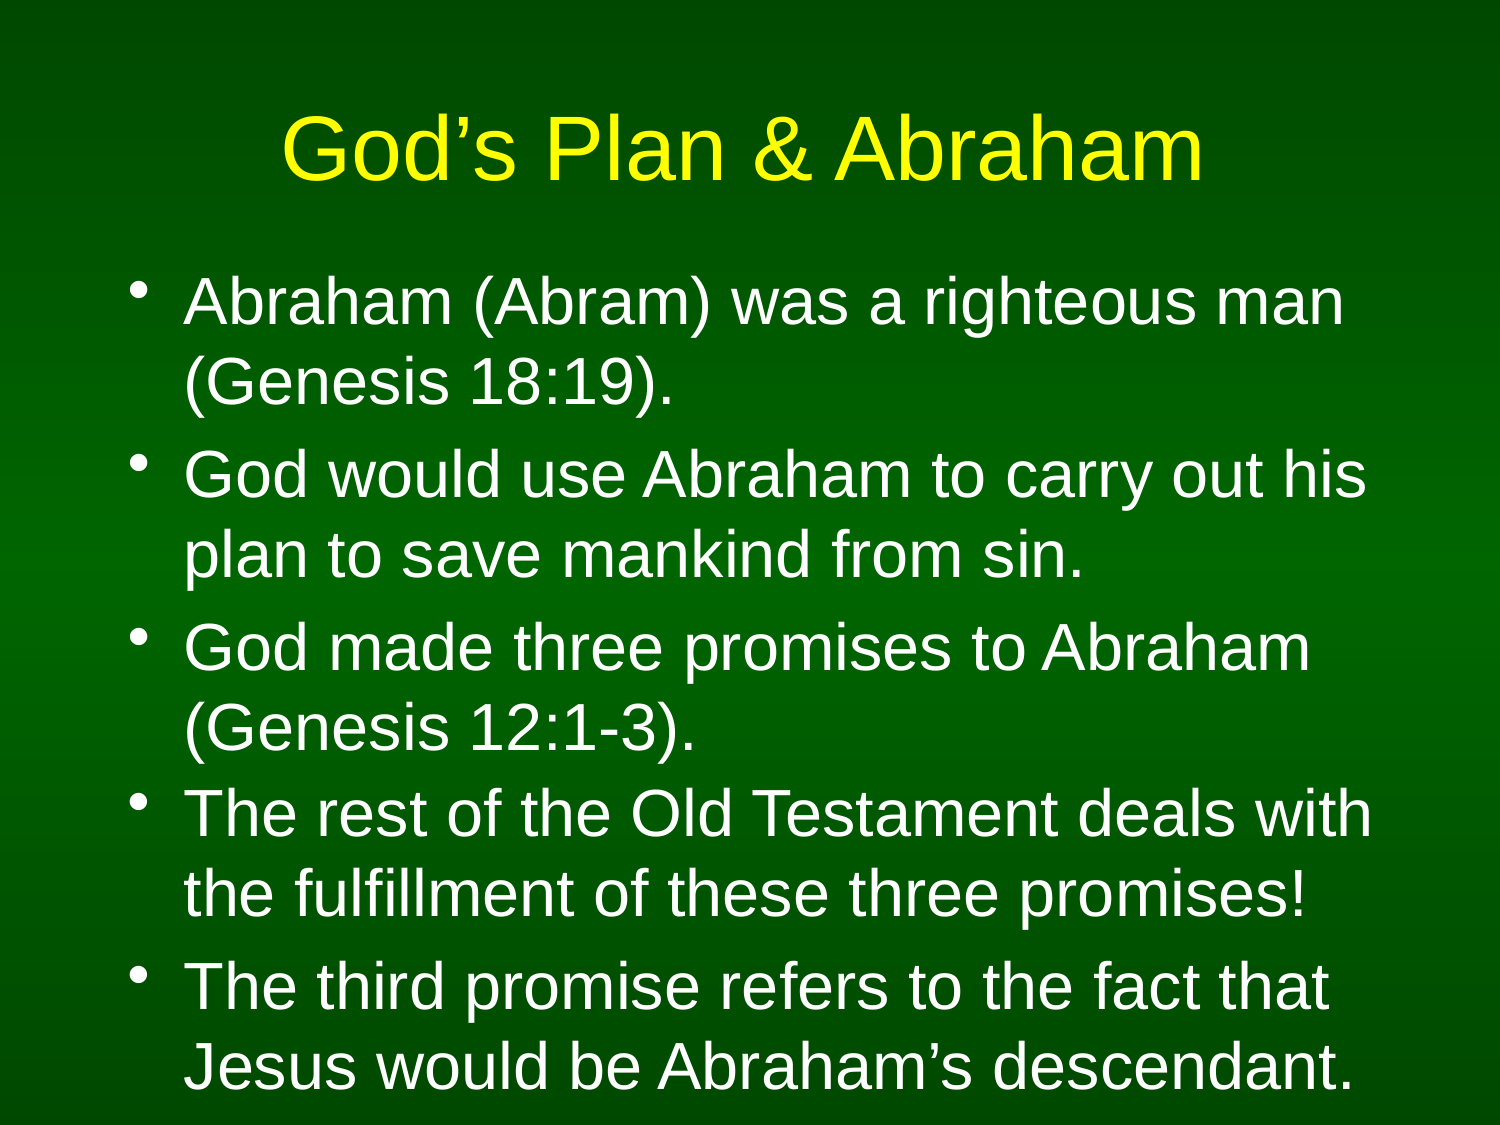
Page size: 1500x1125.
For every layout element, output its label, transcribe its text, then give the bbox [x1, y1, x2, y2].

text_box The rest of the Old Testament deals with the fulfillment of these three promises! The third promise refers to the fact that Jesus would be Abraham’s descendant. [112, 762, 1450, 1125]
list Abraham (Abram) was a righteous man (Genesis 18:19). God would use Abraham to carry out his plan to save mankind from sin. God made three promises to Abraham (Genesis 12:1-3). [112, 249, 1438, 762]
title God’s Plan & Abraham [50, 50, 1438, 238]
